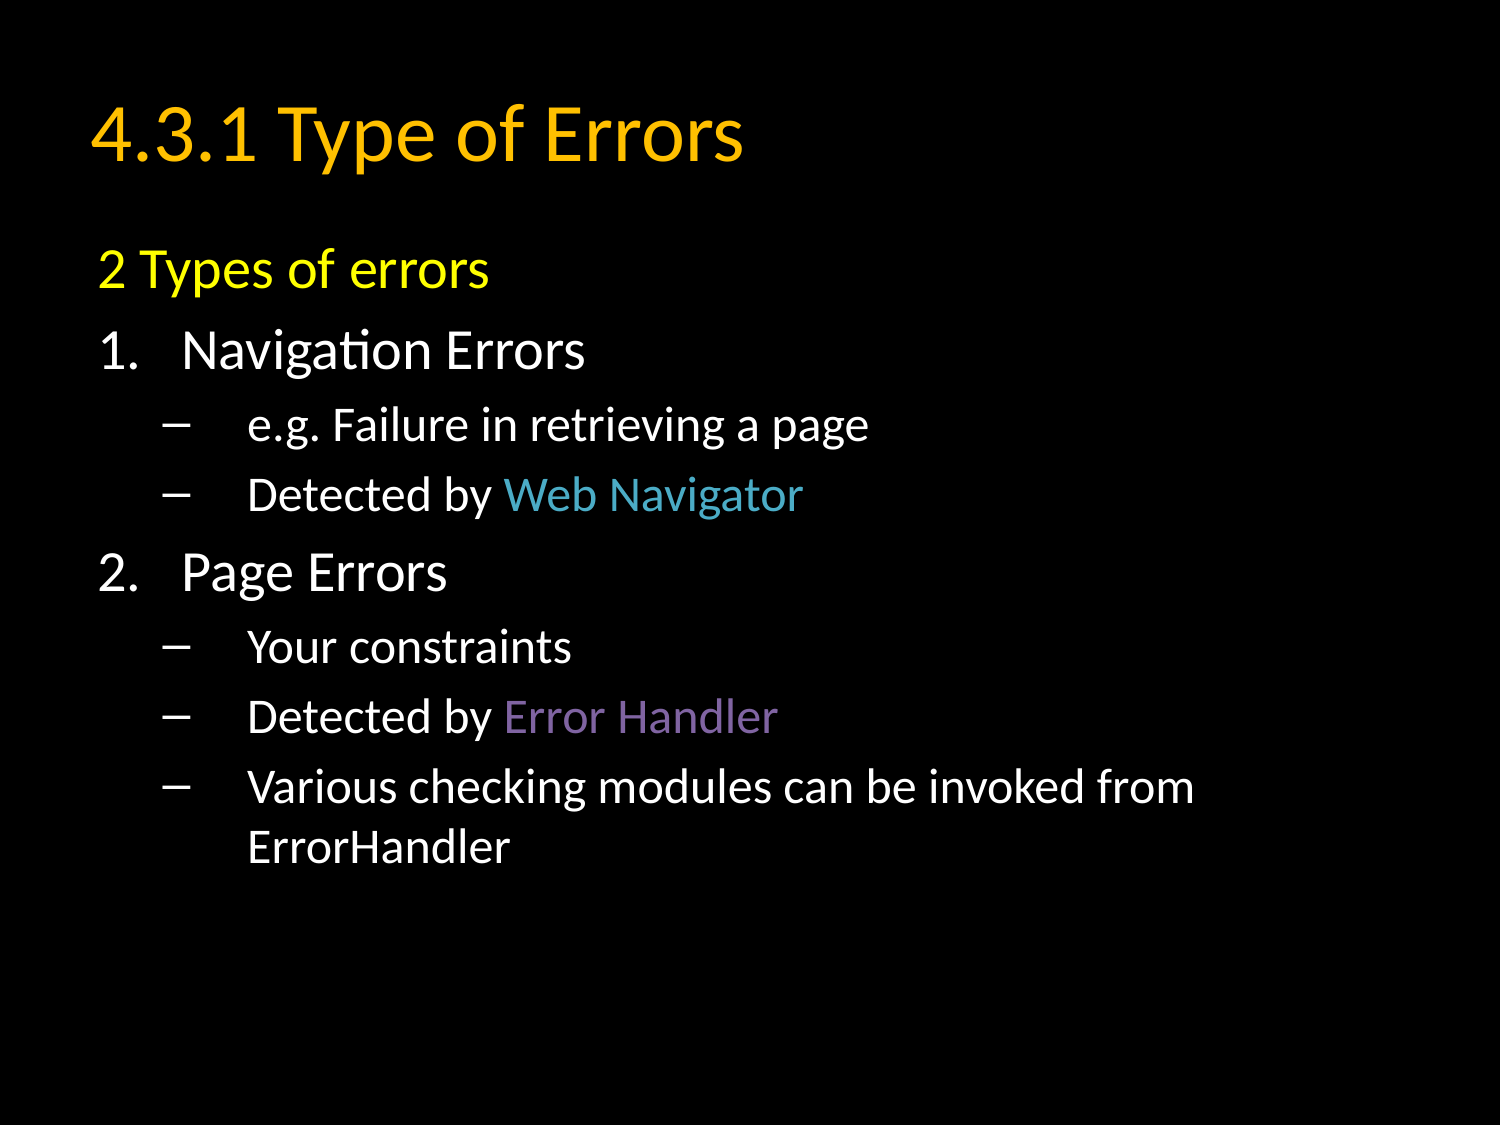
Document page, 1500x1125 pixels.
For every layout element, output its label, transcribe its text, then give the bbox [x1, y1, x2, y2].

list 2 Types of errors Navigation Errors e.g. Failure in retrieving a page Detected by Web Navigator Page Errors Your constraints Detected by Error Handler Various checking modules can be invoked from ErrorHandler [82, 222, 1454, 1032]
title 4.3.1 Type of Errors [75, 45, 1425, 211]
